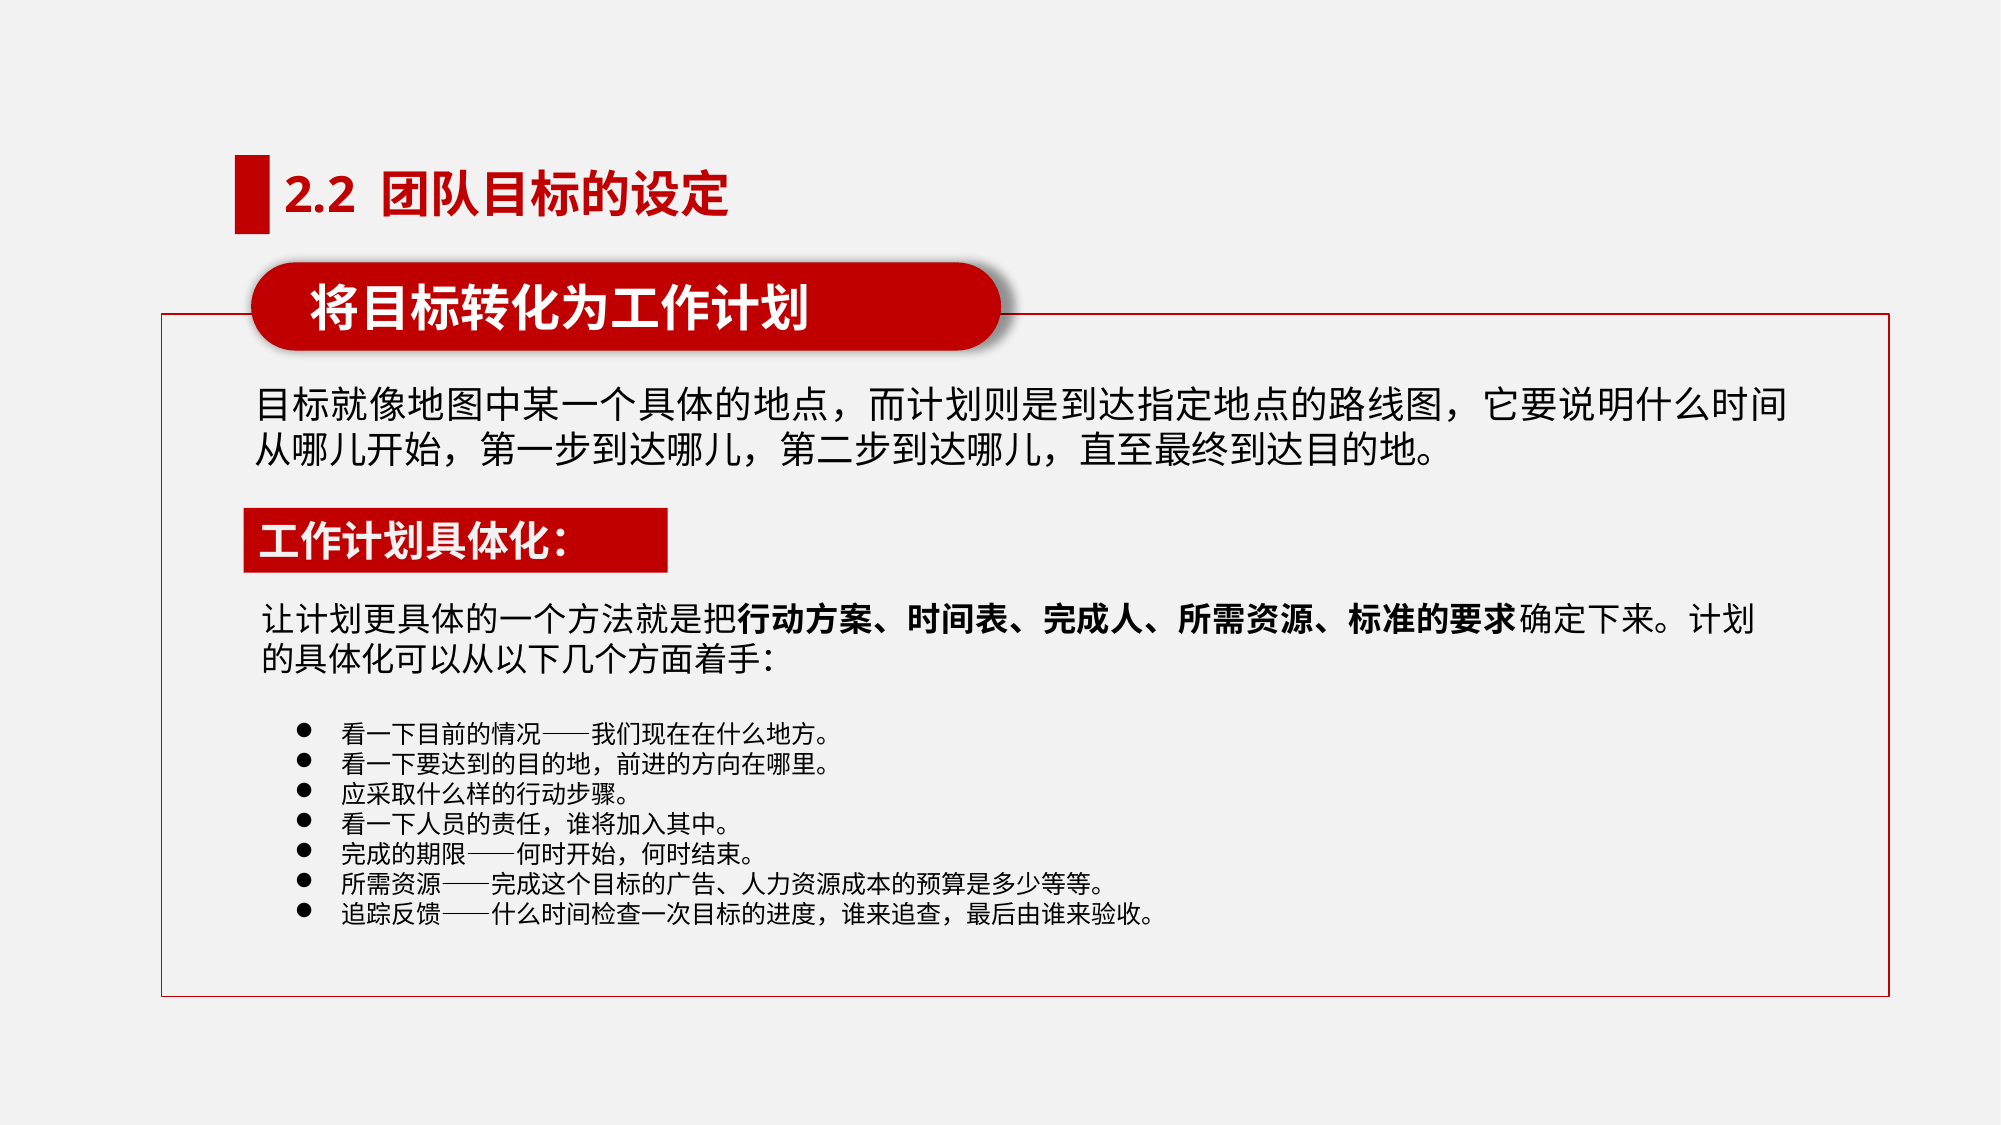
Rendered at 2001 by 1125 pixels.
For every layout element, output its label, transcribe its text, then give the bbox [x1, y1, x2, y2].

text_box 让计划更具体的一个方法就是把行动方案、时间表、完成人、所需资源、标准的要求确定下来。计划的具体化可以从以下几个方面着手： [247, 591, 1771, 686]
text_box [234, 155, 270, 235]
text_box 工作计划具体化： [243, 507, 668, 573]
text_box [251, 262, 1001, 350]
text_box 2.2 团队目标的设定 [270, 155, 1038, 230]
text_box 目标就像地图中某一个具体的地点，而计划则是到达指定地点的路线图，它要说明什么时间从哪儿开始，第一步到达哪儿，第二步到达哪儿，直至最终到达目的地。 [239, 374, 1803, 479]
text_box 看一下目前的情况——我们现在在什么地方。 看一下要达到的目的地，前进的方向在哪里。 应采取什么样的行动步骤。 看一下人员的责任，谁将加入其中。 完成的期限——何时开始，何时结束。 所需资源——完成这个目标的广告、人力资源成本的预算是多少等等。 追踪反馈——什么时间检查一次目标的进度，谁来追查，最后由谁来验收。 [280, 711, 1726, 936]
text_box [161, 314, 1889, 997]
